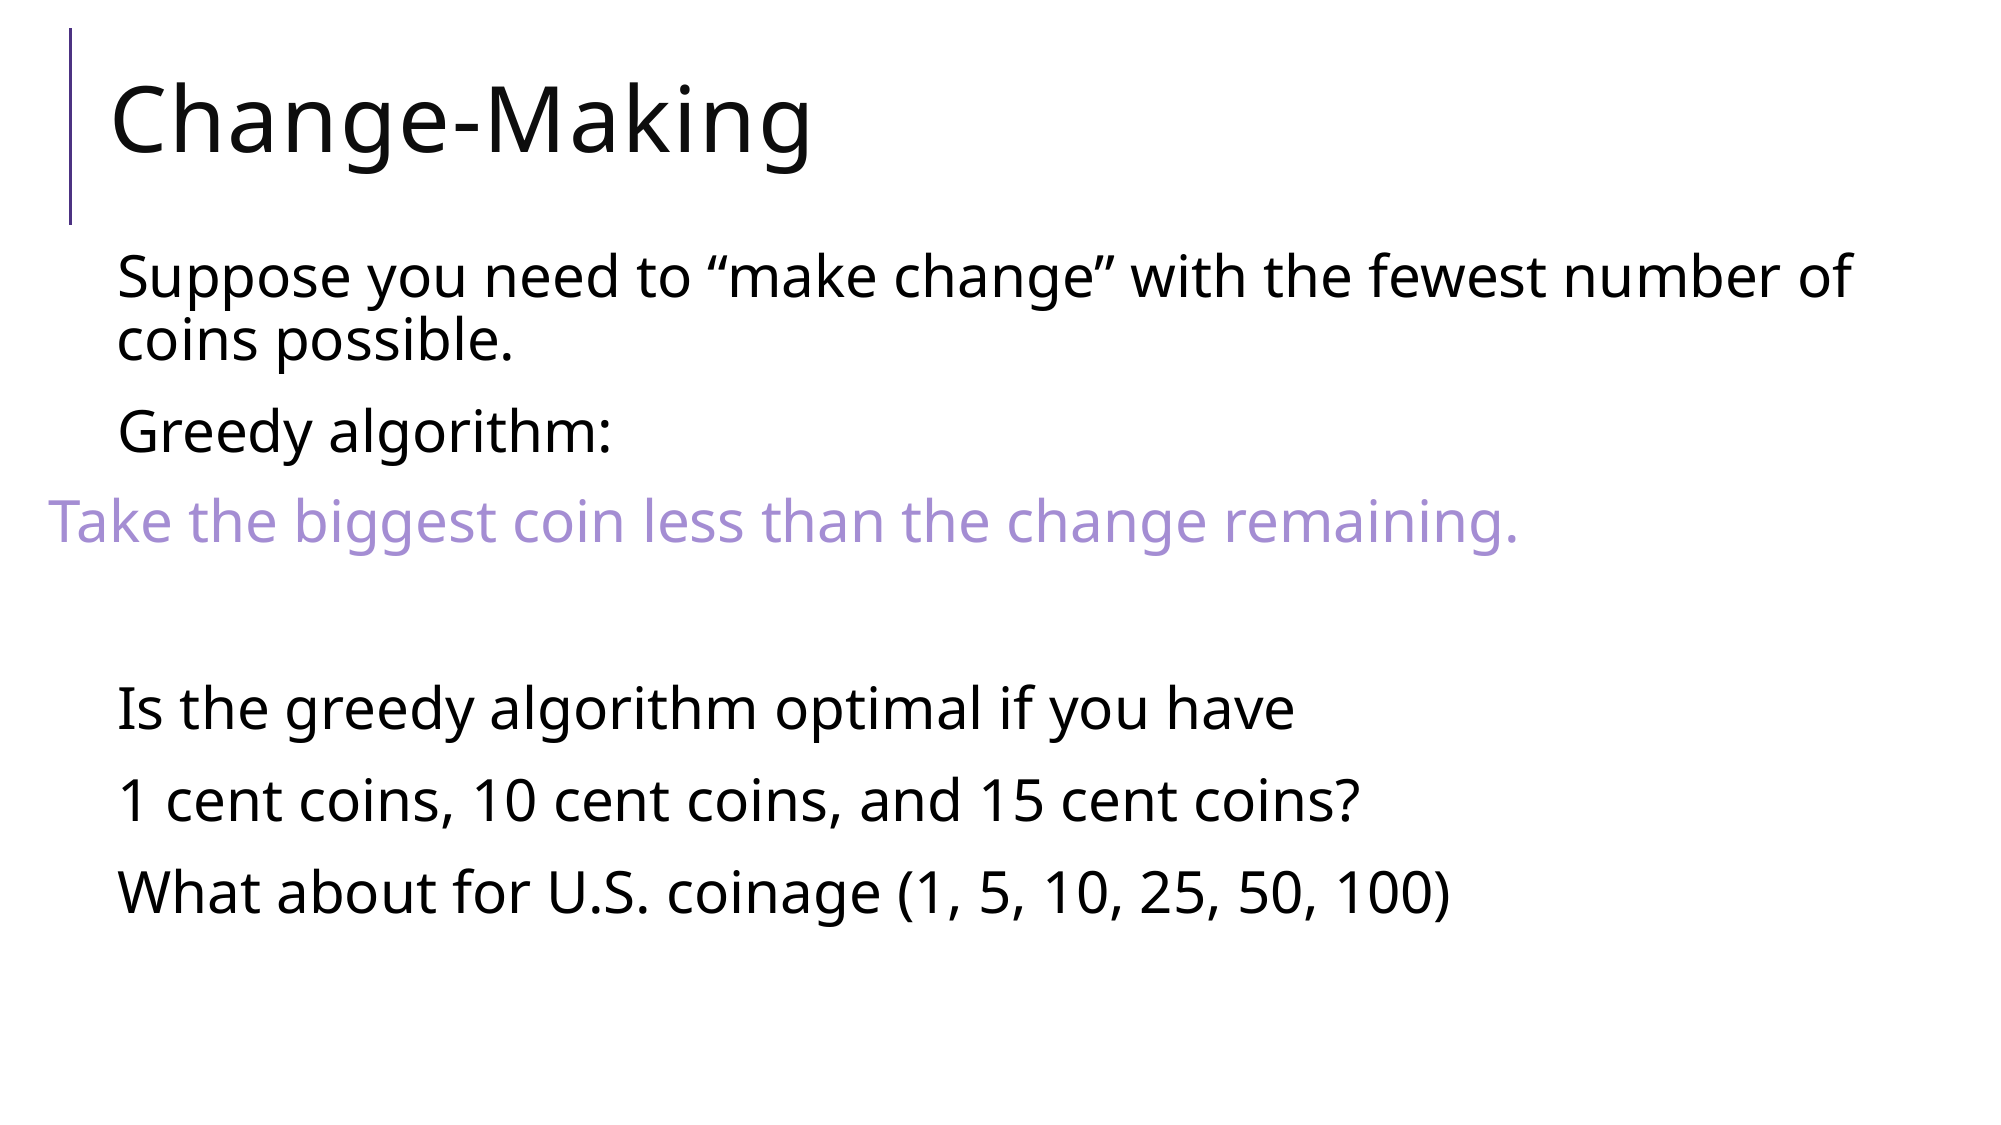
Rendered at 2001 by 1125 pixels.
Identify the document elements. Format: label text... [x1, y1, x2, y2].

list Suppose you need to “make change” with the fewest number of coins possible. Greedy algorithm: Is the greedy algorithm optimal if you have 1 cent coins, 10 cent coins, and 15 cent coins? What about for U.S. coinage (1, 5, 10, 25, 50, 100) [94, 240, 1930, 1035]
text_box Take the biggest coin less than the change remaining. [34, 476, 1535, 562]
title Change-Making [94, 43, 1930, 210]
